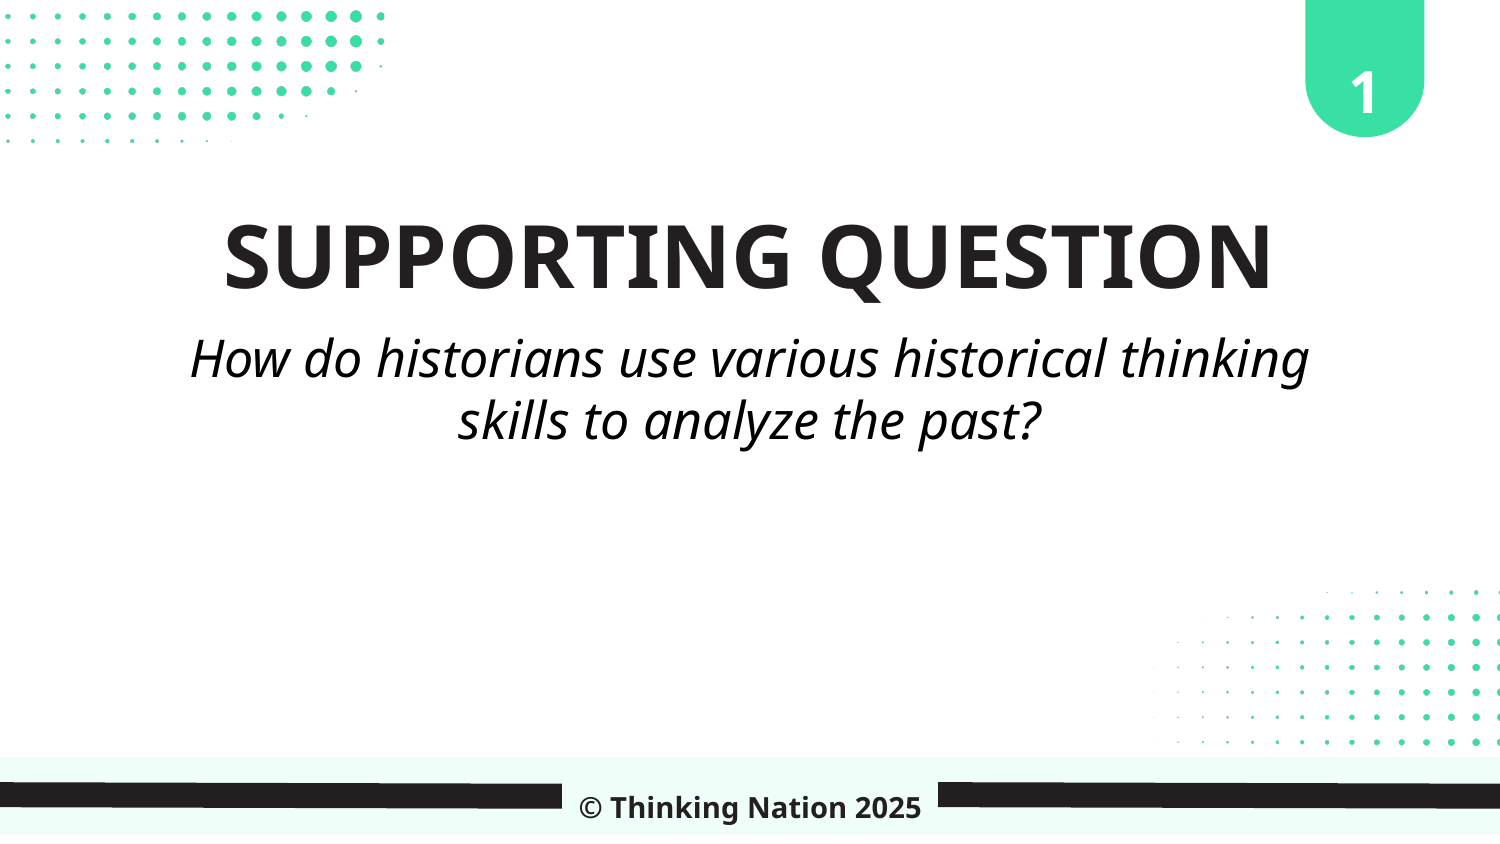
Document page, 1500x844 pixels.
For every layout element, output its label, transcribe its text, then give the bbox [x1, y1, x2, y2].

text_box How do historians use various historical thinking skills to analyze the past? [146, 324, 1353, 451]
text_box [0, 0, 385, 144]
text_box SUPPORTING QUESTION [209, 159, 1291, 307]
text_box [1128, 590, 1500, 755]
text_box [1300, 0, 1430, 138]
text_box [0, 756, 1500, 835]
